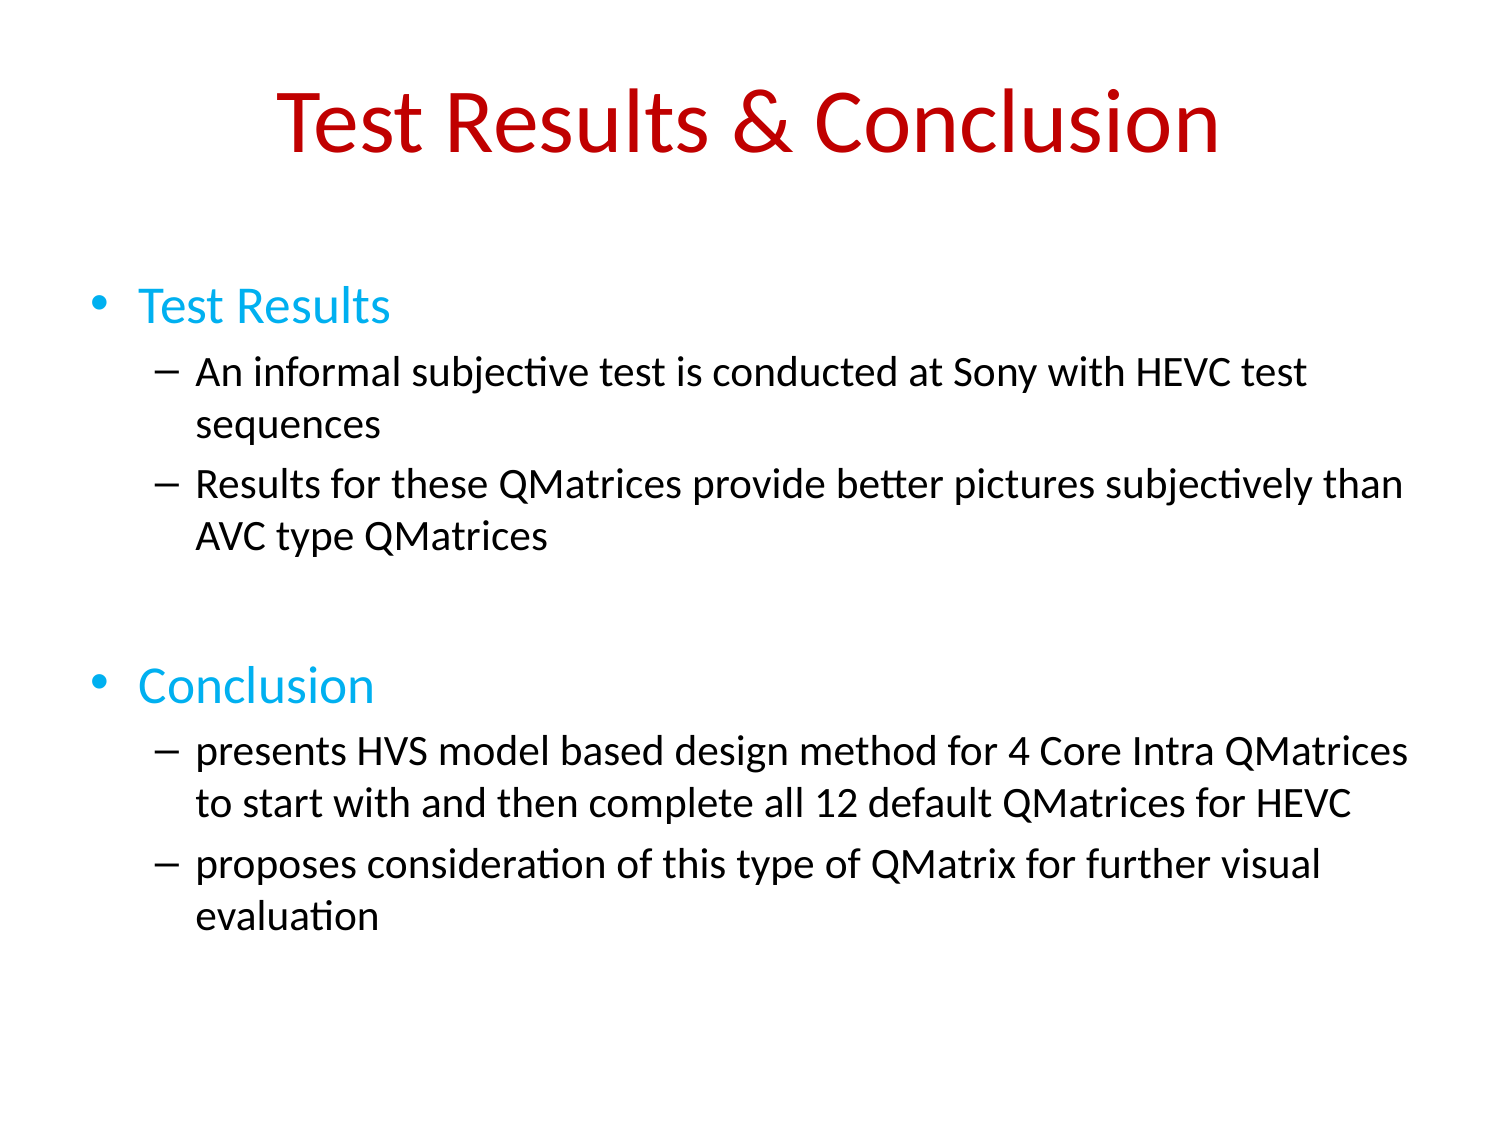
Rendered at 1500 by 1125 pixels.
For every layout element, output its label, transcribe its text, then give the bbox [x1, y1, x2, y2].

list Test Results An informal subjective test is conducted at Sony with HEVC test sequences Results for these QMatrices provide better pictures subjectively than AVC type QMatrices Conclusion presents HVS model based design method for 4 Core Intra QMatrices to start with and then complete all 12 default QMatrices for HEVC proposes consideration of this type of QMatrix for further visual evaluation [75, 262, 1425, 1005]
title Test Results & Conclusion [75, 45, 1425, 188]
